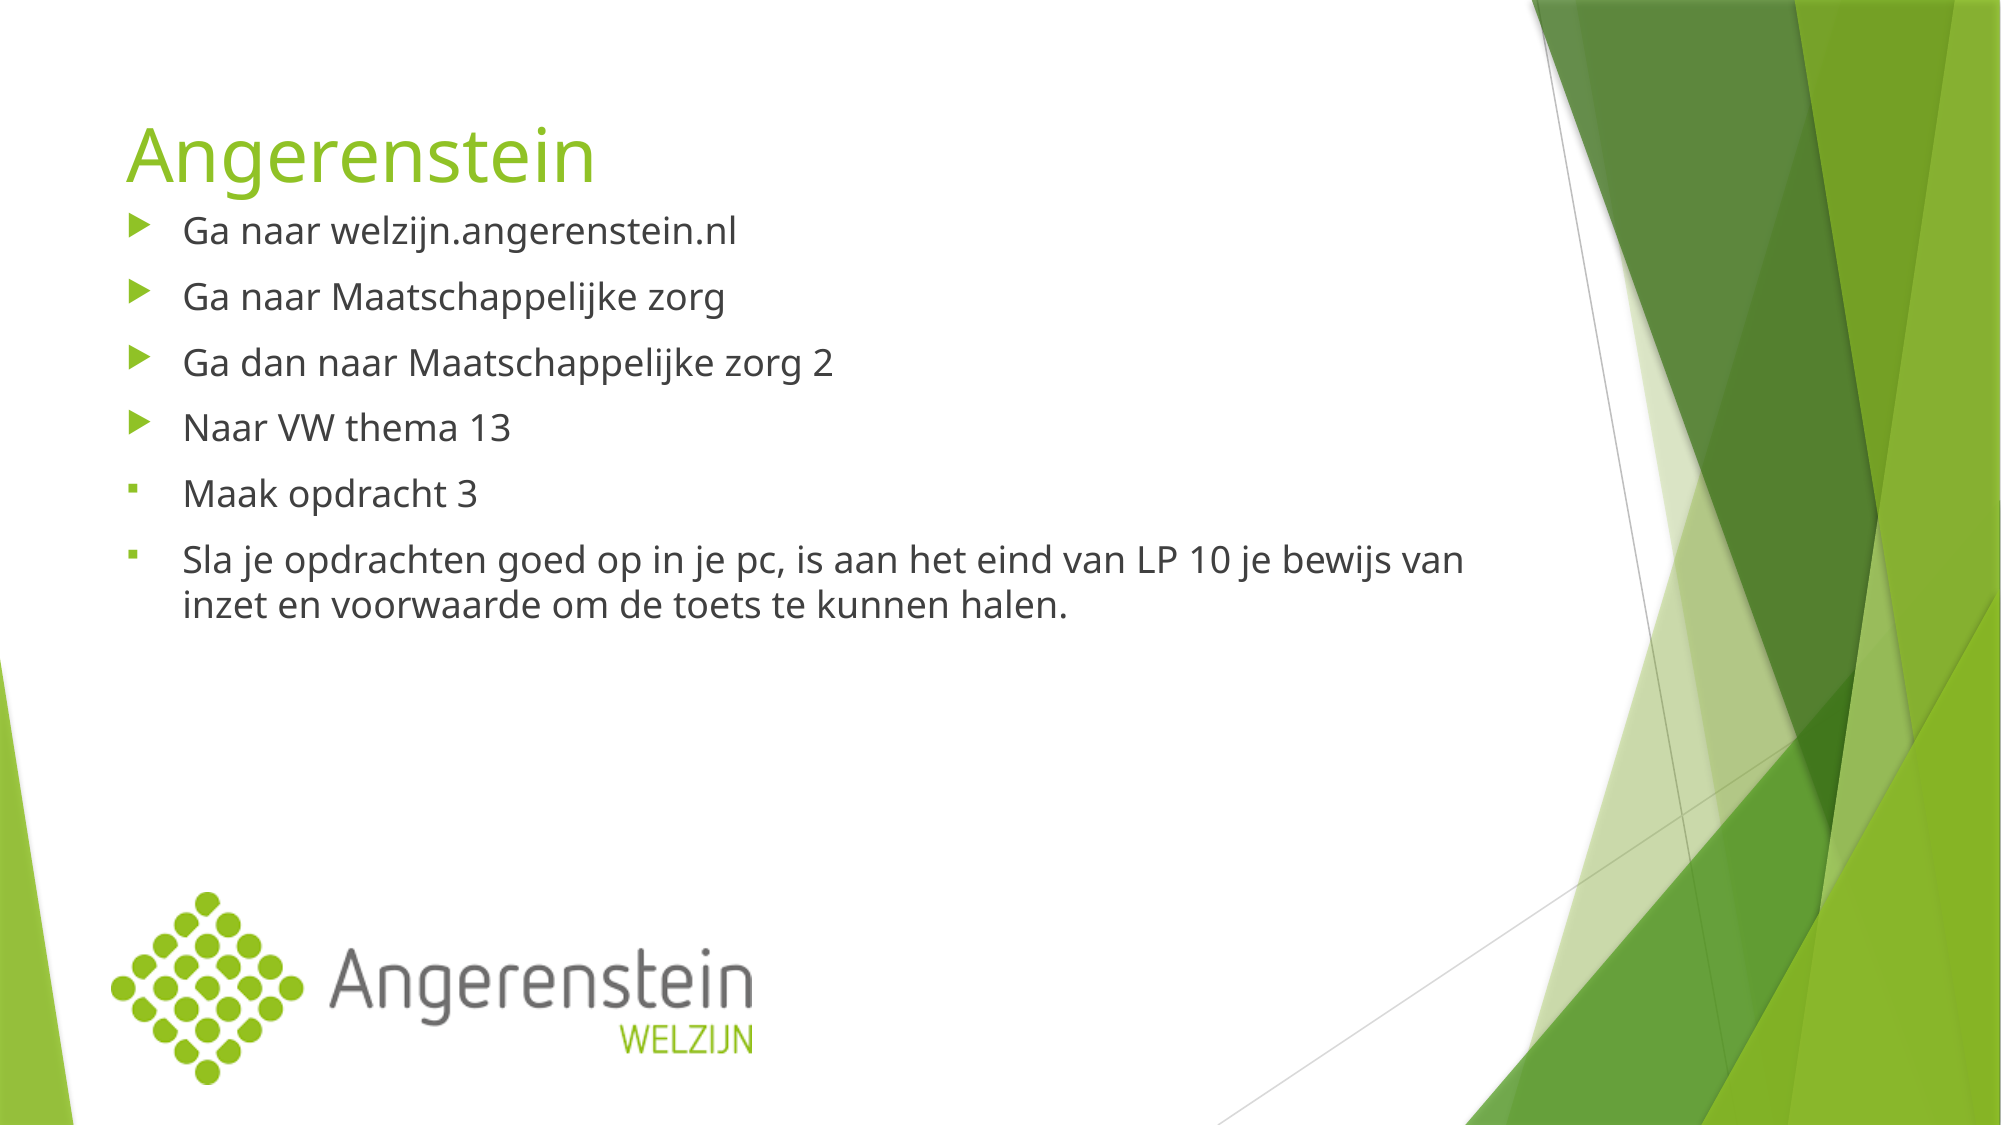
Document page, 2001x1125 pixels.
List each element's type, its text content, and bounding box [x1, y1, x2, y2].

title Angerenstein [111, 99, 1522, 199]
picture [110, 892, 753, 1086]
list Ga naar welzijn.angerenstein.nl Ga naar Maatschappelijke zorg Ga dan naar Maatschappelijke zorg 2 Naar VW thema 13 Maak opdracht 3 Sla je opdrachten goed op in je pc, is aan het eind van LP 10 je bewijs van inzet en voorwaarde om de toets te kunnen halen. [111, 199, 1522, 836]
